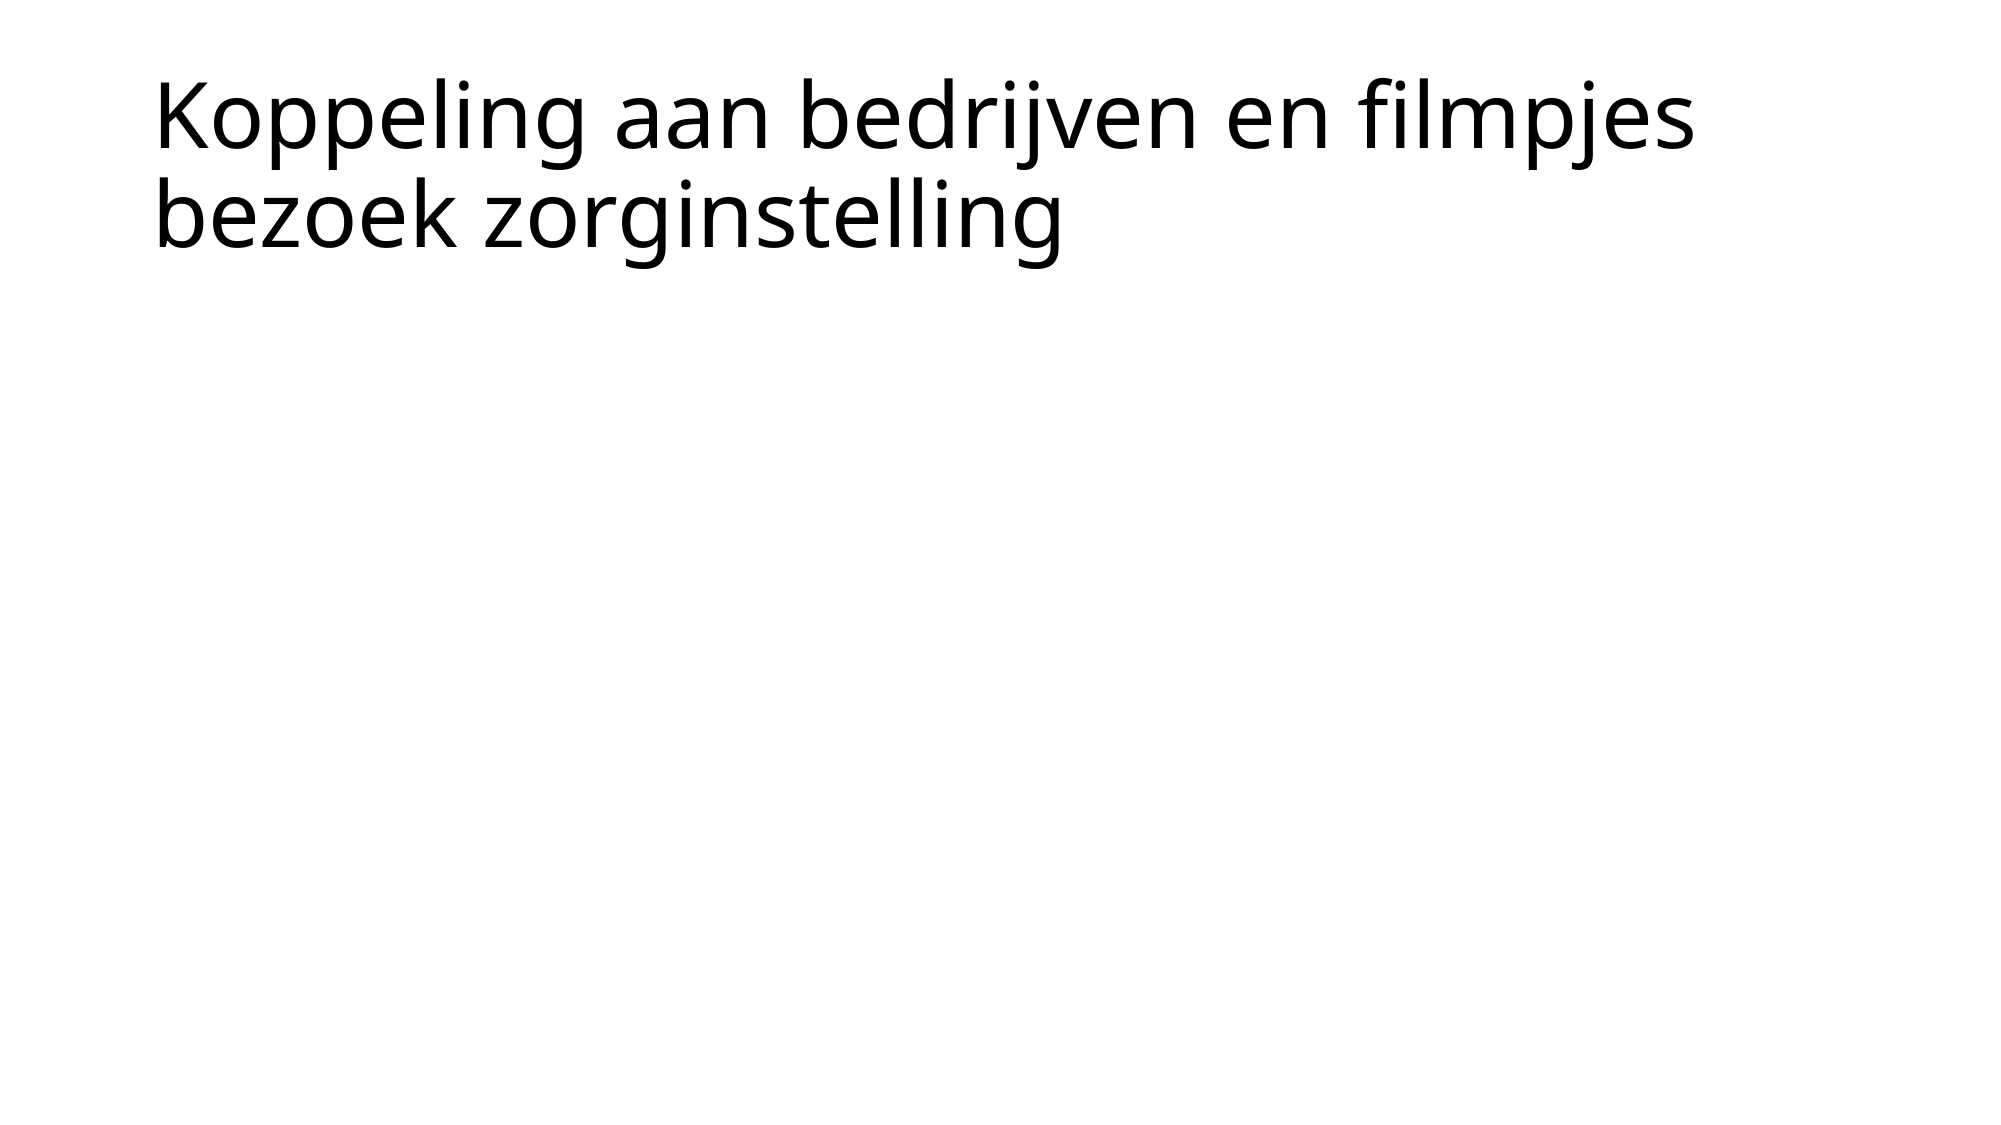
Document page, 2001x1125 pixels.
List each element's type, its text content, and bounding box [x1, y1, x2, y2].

title Koppeling aan bedrijven en filmpjes bezoek zorginstelling [137, 59, 1863, 278]
